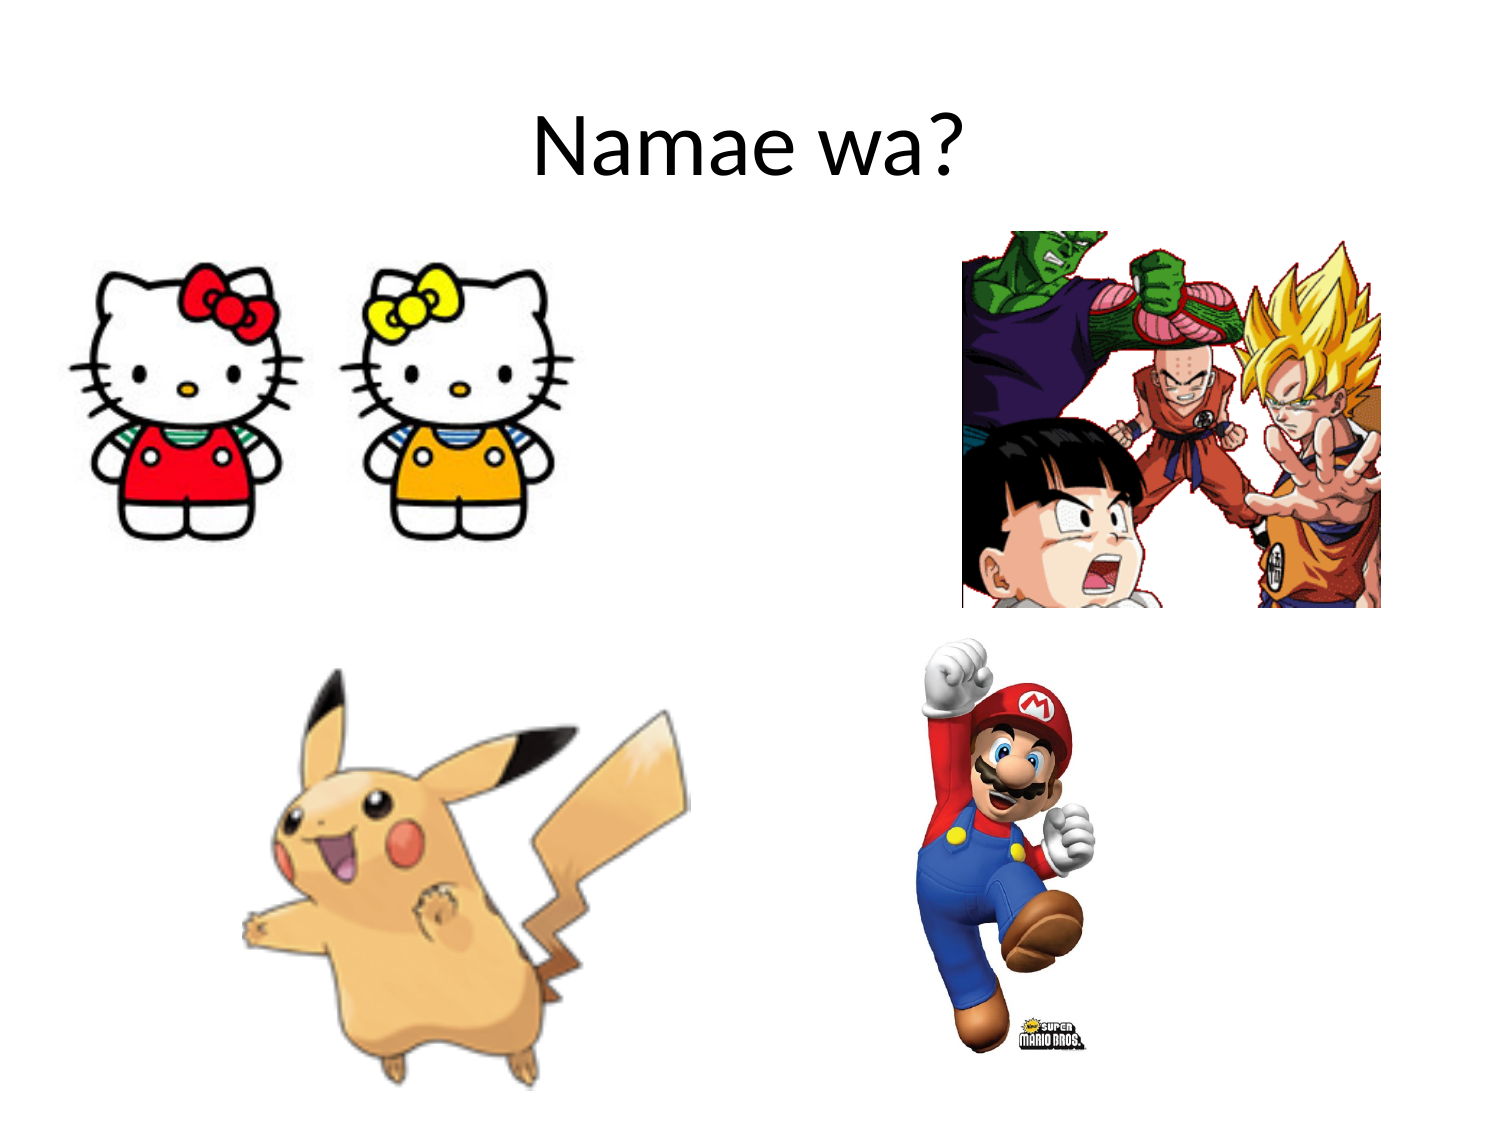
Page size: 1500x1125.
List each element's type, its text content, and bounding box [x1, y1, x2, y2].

picture [241, 668, 692, 1092]
picture [808, 633, 1235, 1060]
picture [58, 210, 591, 588]
title Namae wa? [75, 45, 1425, 233]
picture [962, 231, 1381, 608]
